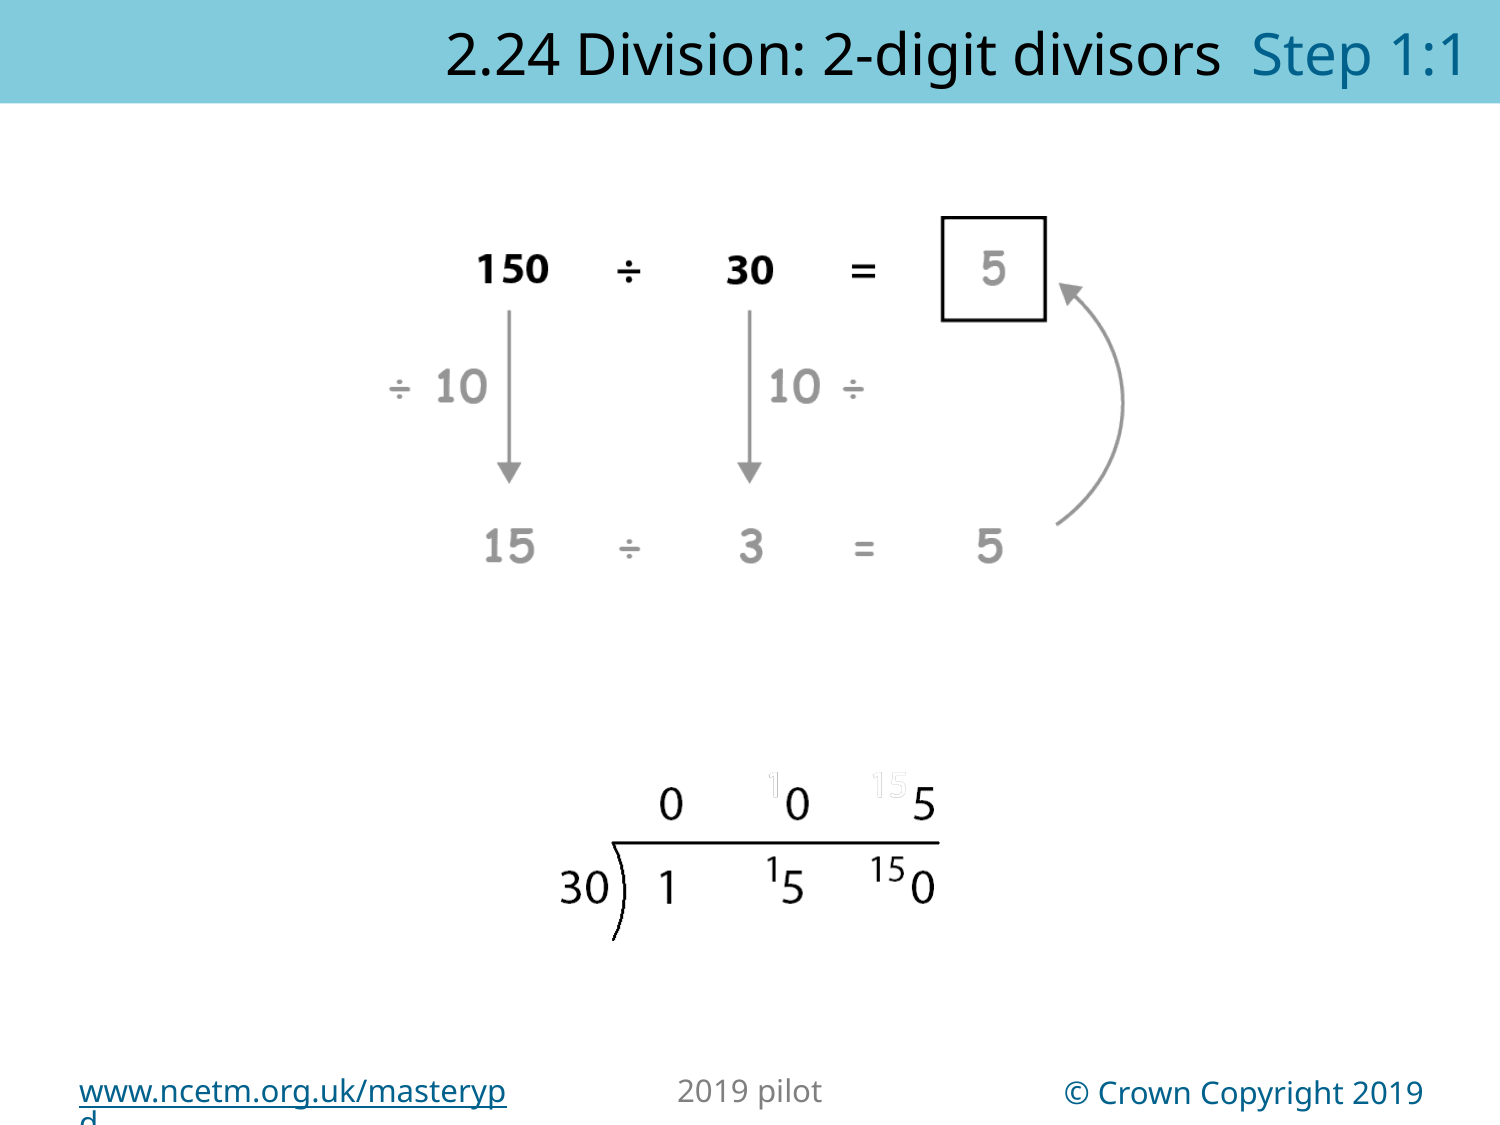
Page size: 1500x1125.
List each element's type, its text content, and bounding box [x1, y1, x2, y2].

picture [556, 763, 944, 947]
picture [246, 215, 1254, 597]
list 2.24 Division: 2-digit divisors Step 1:1 [0, 0, 1500, 104]
